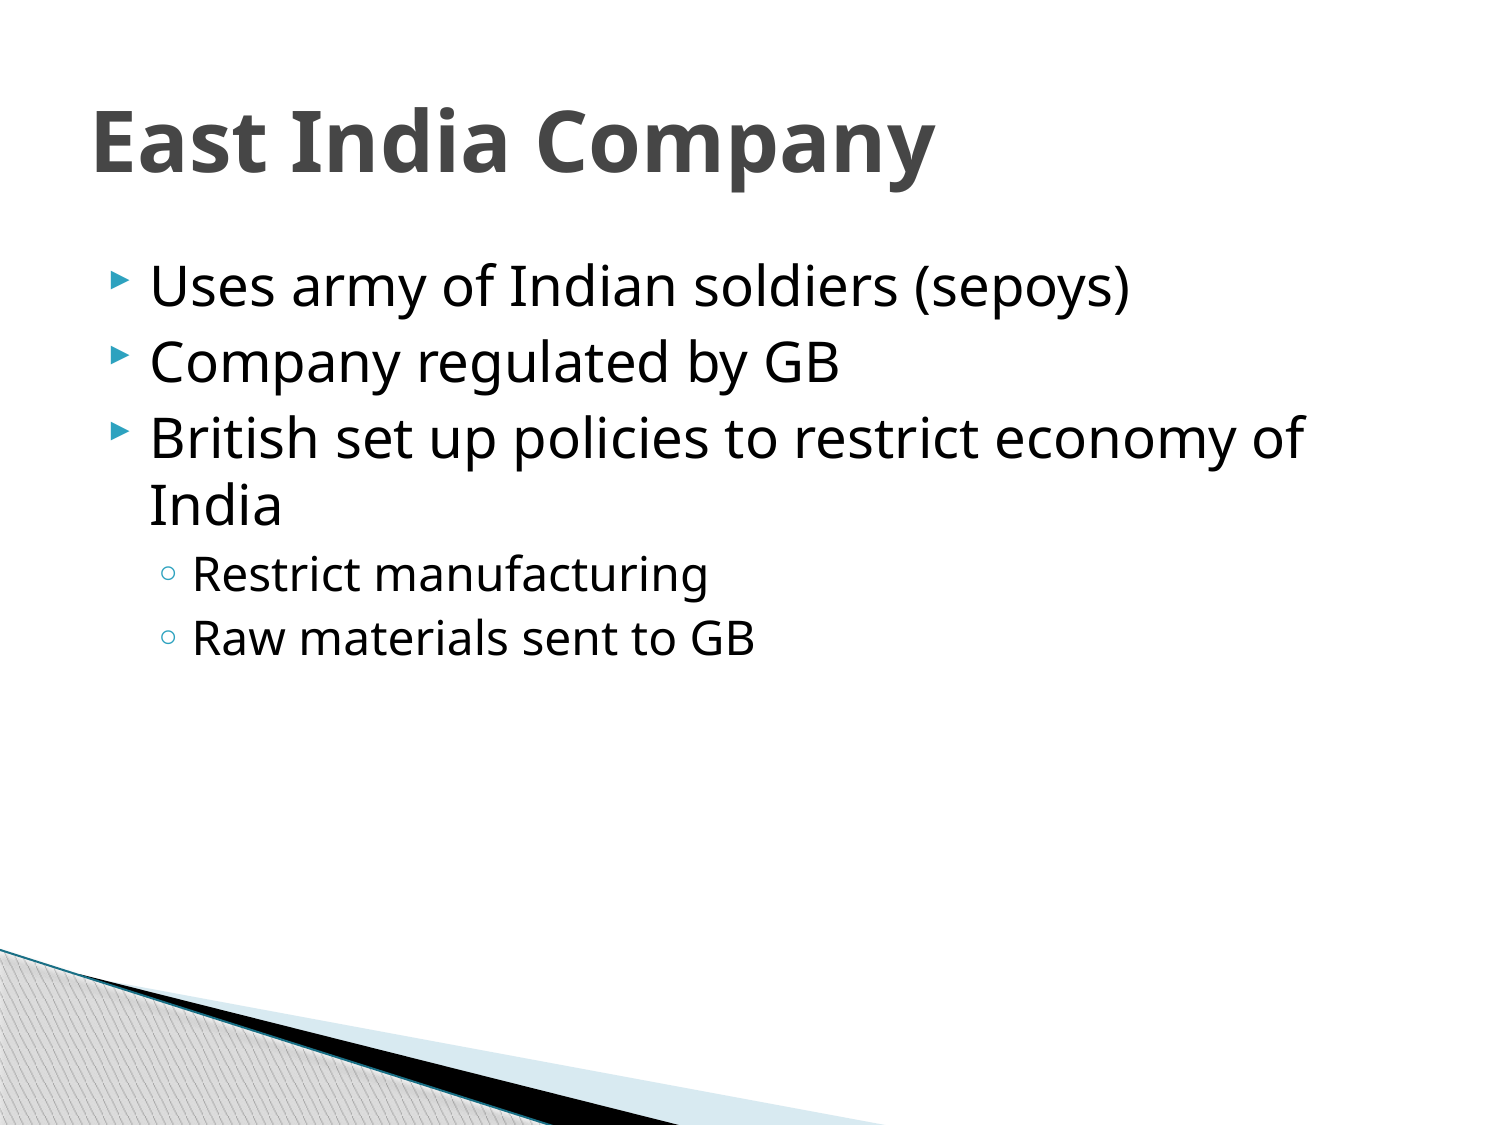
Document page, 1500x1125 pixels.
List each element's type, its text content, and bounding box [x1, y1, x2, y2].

list Uses army of Indian soldiers (sepoys) Company regulated by GB British set up policies to restrict economy of India Restrict manufacturing Raw materials sent to GB [75, 243, 1425, 986]
title East India Company [75, 45, 1425, 233]
